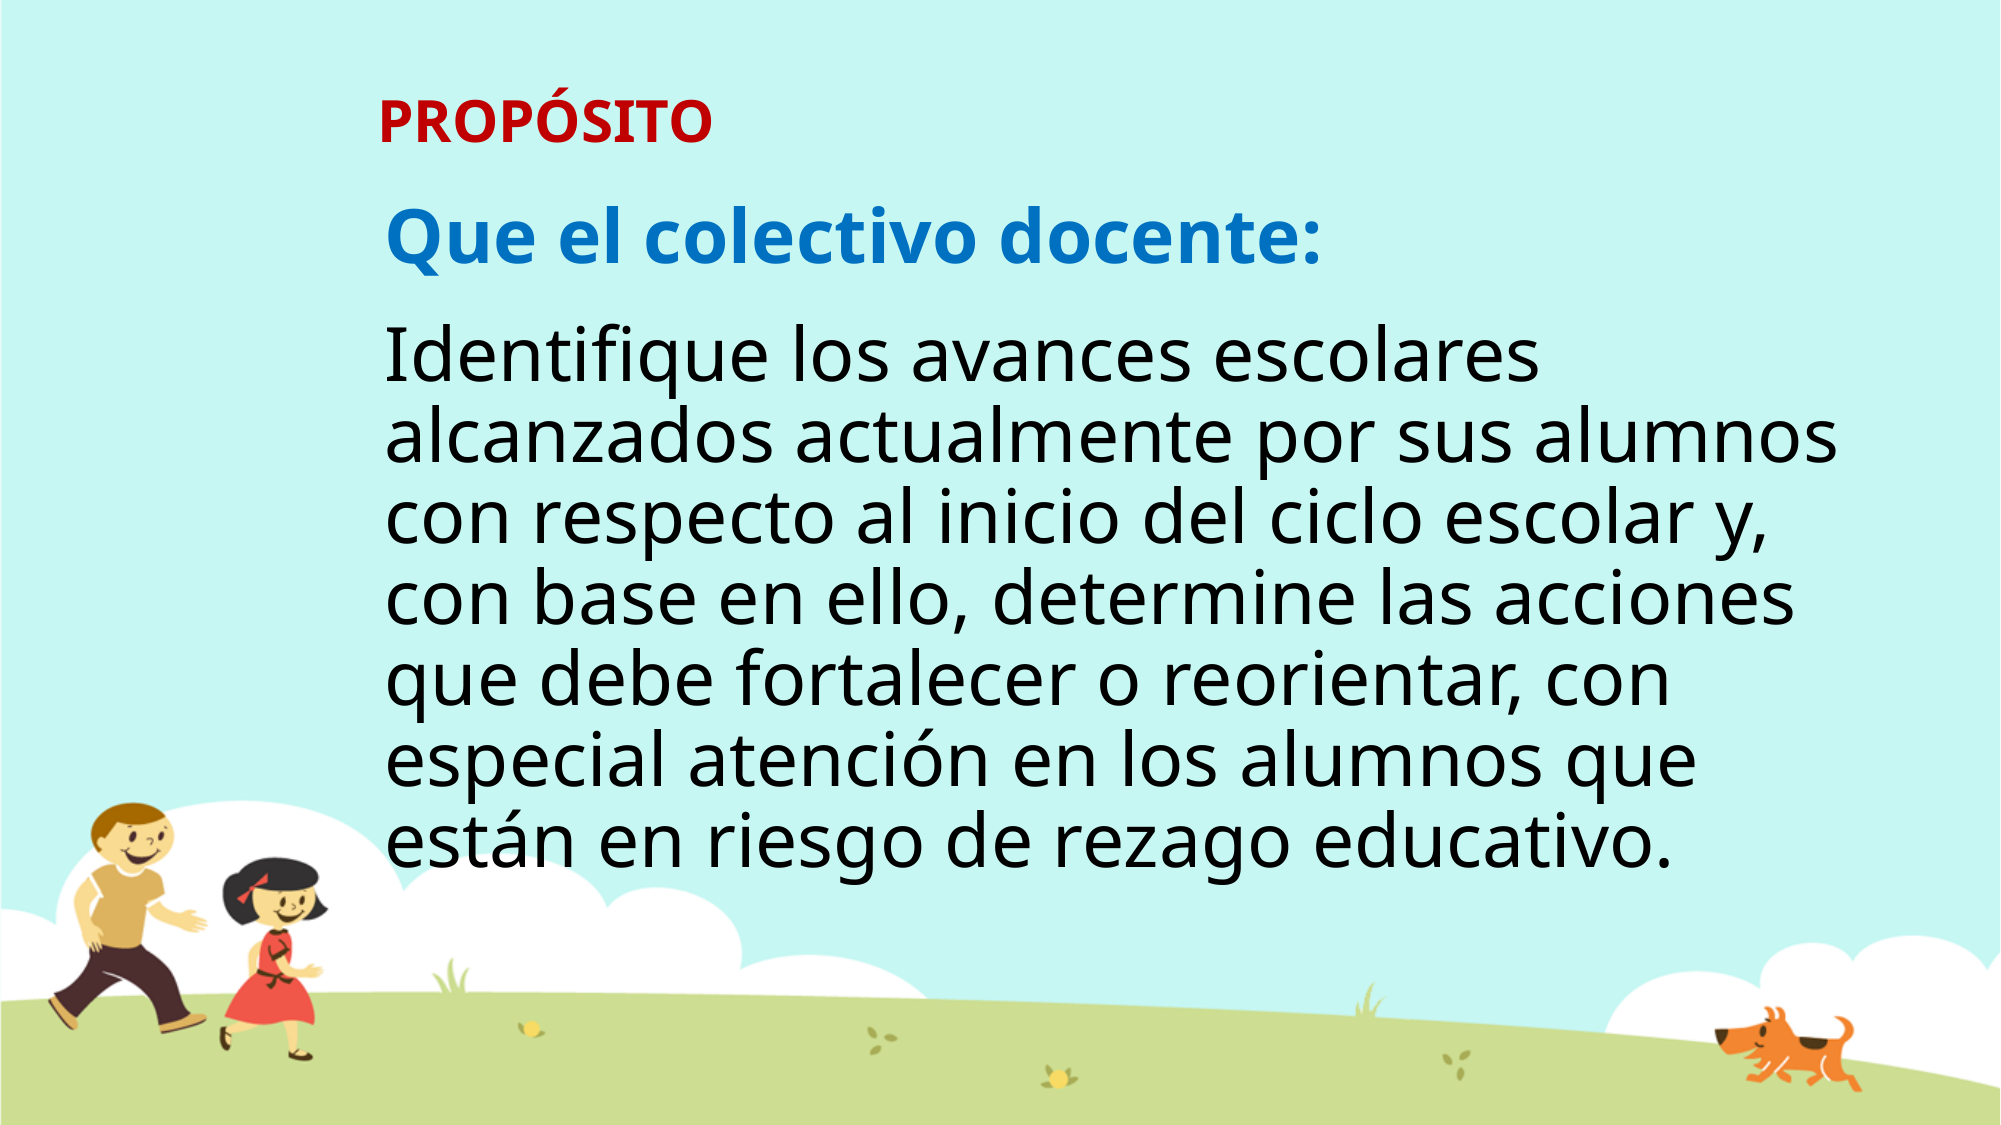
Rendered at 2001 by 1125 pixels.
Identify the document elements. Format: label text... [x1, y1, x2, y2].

list Que el colectivo docente: Identifique los avances escolares alcanzados actualmente por sus alumnos con respecto al inicio del ciclo escolar y, con base en ello, determine las acciones que debe fortalecer o reorientar, con especial atención en los alumnos que están en riesgo de rezago educativo. [362, 190, 1900, 938]
picture [0, 0, 2001, 1125]
title PROPÓSITO [362, 50, 1900, 163]
